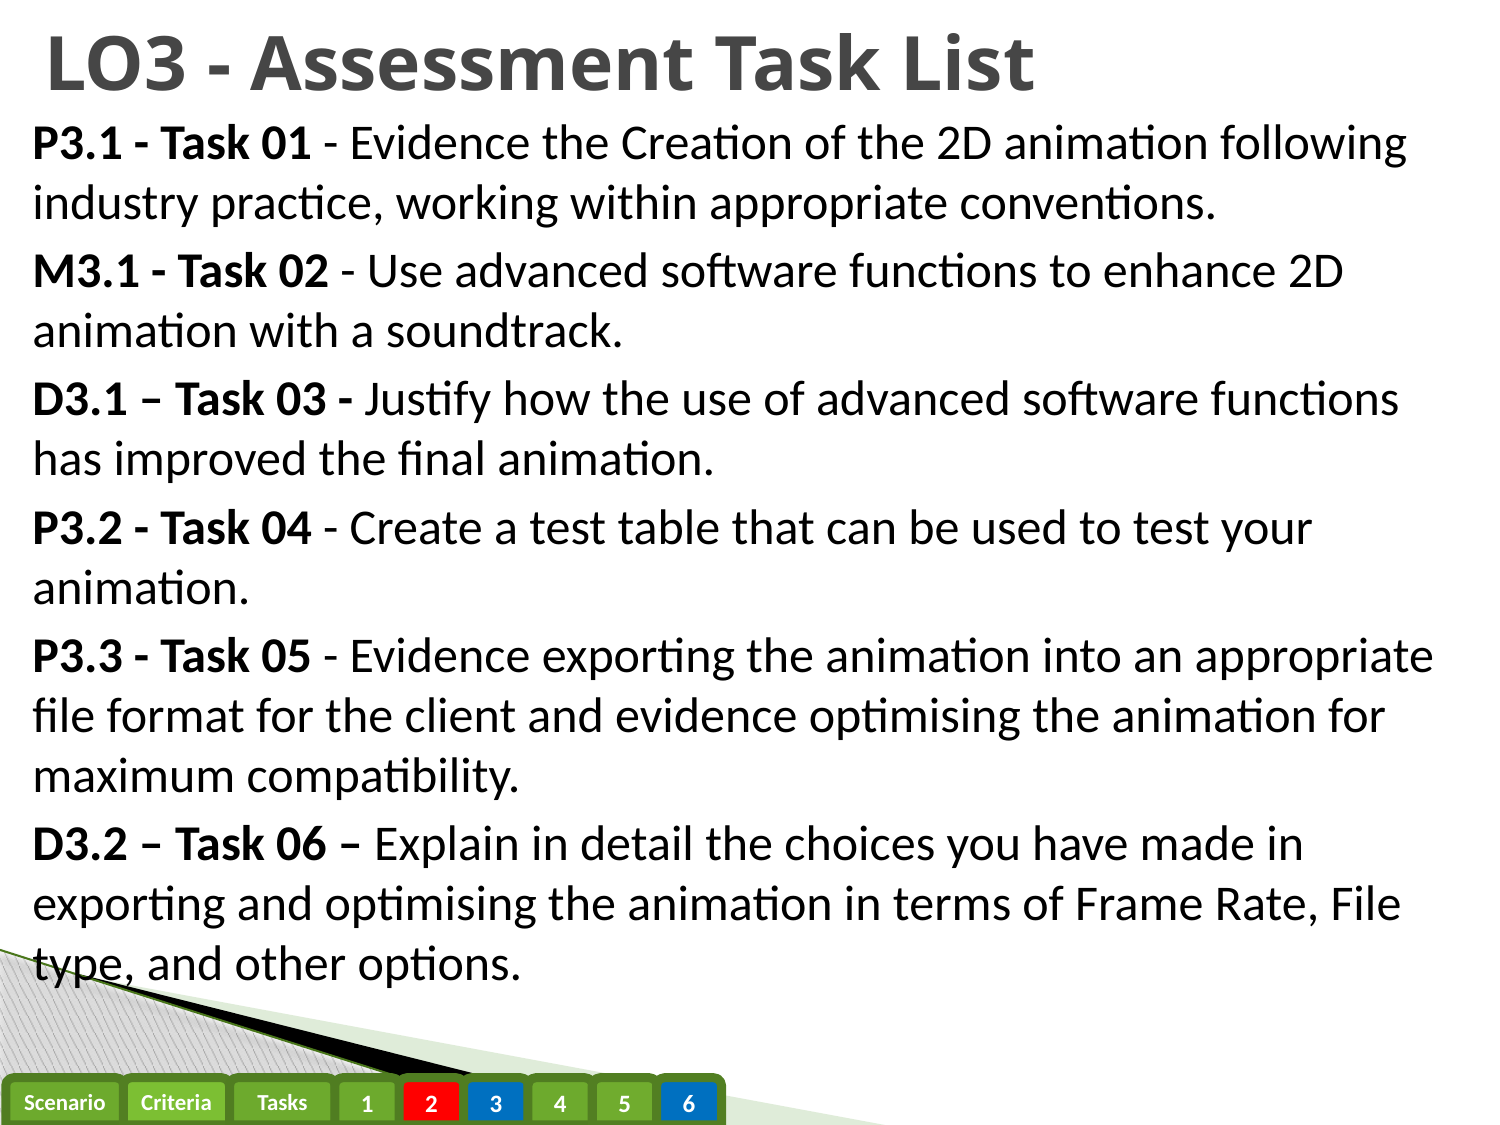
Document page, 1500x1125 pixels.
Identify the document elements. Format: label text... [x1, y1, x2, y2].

list P3.1 - Task 01 - Evidence the Creation of the 2D animation following industry practice, working within appropriate conventions. M3.1 - Task 02 - Use advanced software functions to enhance 2D animation with a soundtrack. D3.1 – Task 03 - Justify how the use of advanced software functions has improved the final animation. P3.2 - Task 04 - Create a test table that can be used to test your animation. P3.3 - Task 05 - Evidence exporting the animation into an appropriate file format for the client and evidence optimising the animation for maximum compatibility. D3.2 – Task 06 – Explain in detail the choices you have made in exporting and optimising the animation in terms of Frame Rate, File type, and other options. [17, 101, 1483, 1047]
title LO3 - Assessment Task List [29, 30, 1463, 90]
